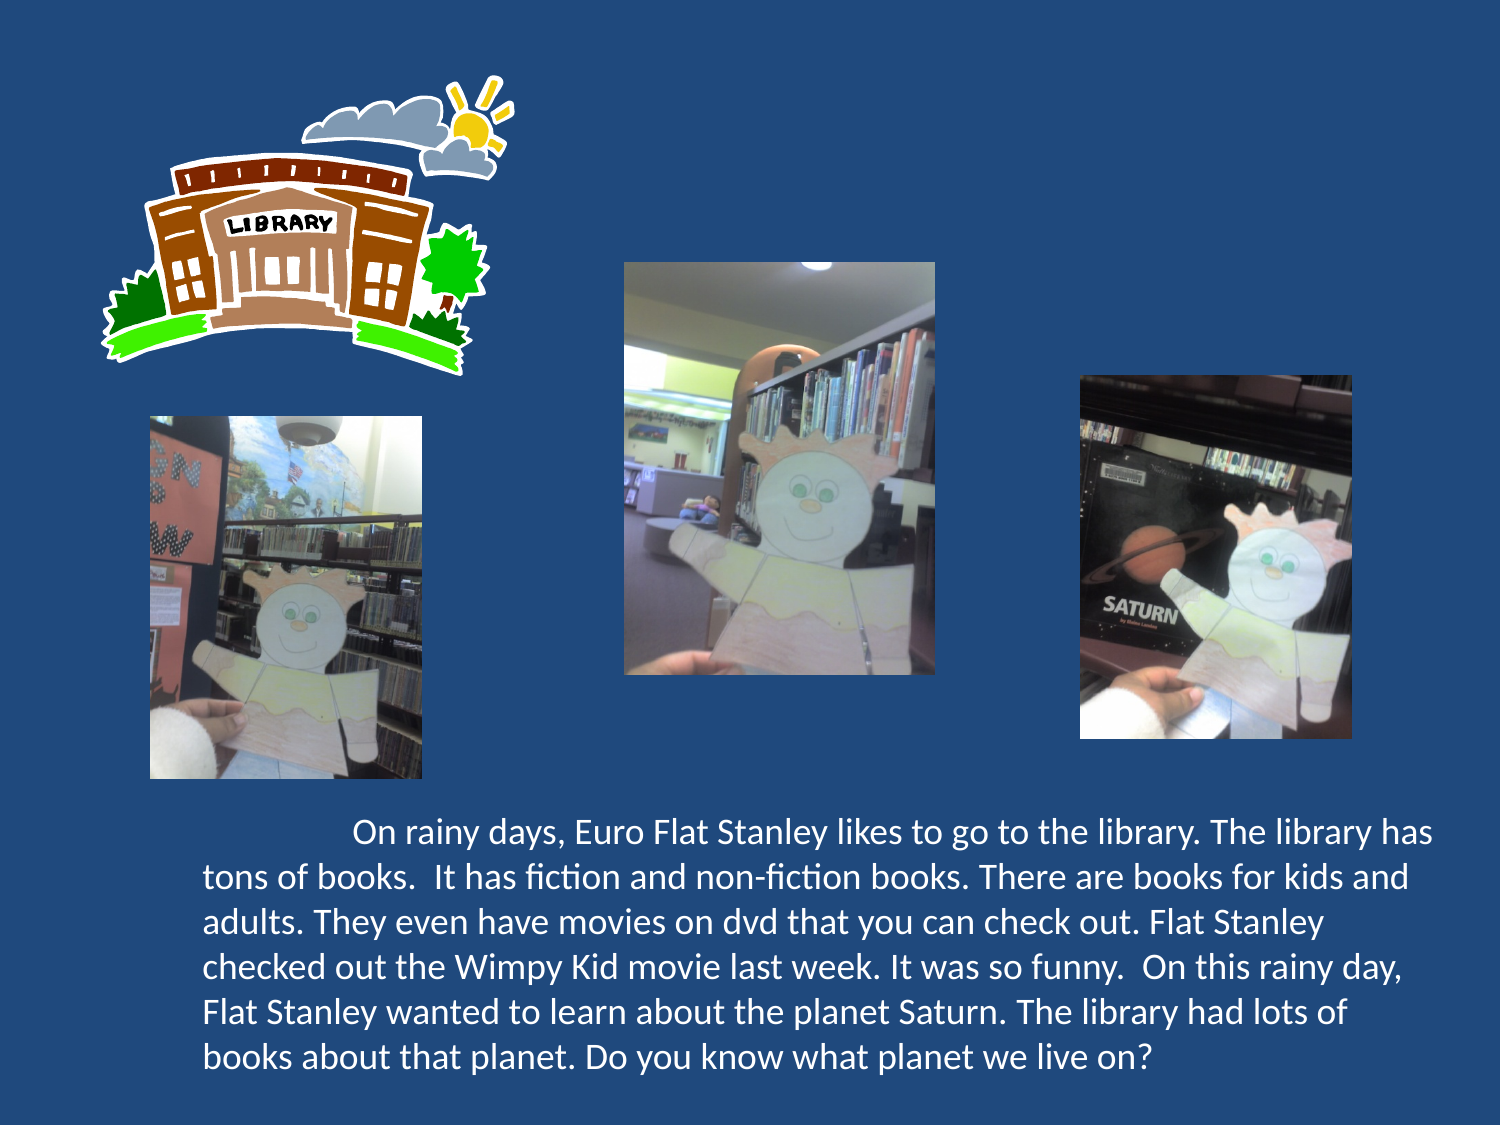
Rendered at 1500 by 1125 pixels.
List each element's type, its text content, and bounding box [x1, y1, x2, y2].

picture [149, 415, 423, 779]
picture [1079, 375, 1353, 739]
text_box On rainy days, Euro Flat Stanley likes to go to the library. The library has tons of books. It has fiction and non-fiction books. There are books for kids and adults. They even have movies on dvd that you can check out. Flat Stanley checked out the Wimpy Kid movie last week. It was so funny. On this rainy day, Flat Stanley wanted to learn about the planet Saturn. The library had lots of books about that planet. Do you know what planet we live on? [187, 799, 1450, 1085]
picture [624, 262, 935, 676]
picture [99, 74, 517, 377]
